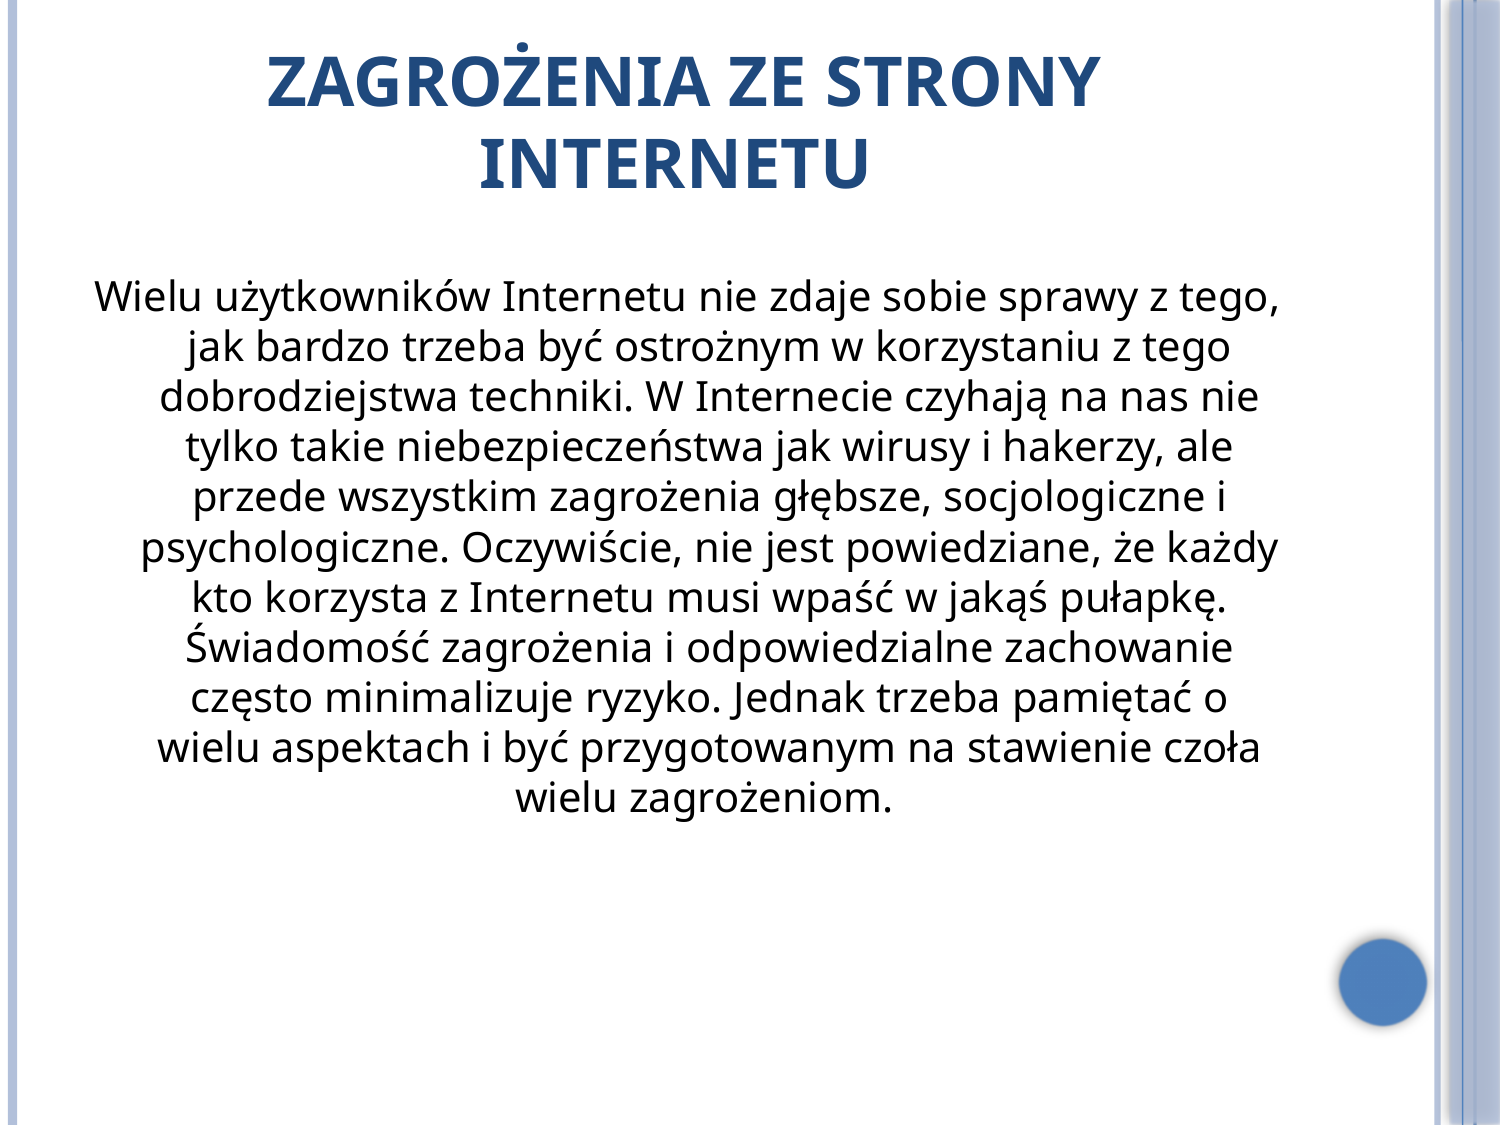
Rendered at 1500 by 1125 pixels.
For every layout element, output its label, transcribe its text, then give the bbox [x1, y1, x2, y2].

title Zagrożenia ze strony internetu [93, 0, 1277, 262]
list Wielu użytkowników Internetu nie zdaje sobie sprawy z tego, jak bardzo trzeba być ostrożnym w korzystaniu z tego dobrodziejstwa techniki. W Internecie czyhają na nas nie tylko takie niebezpieczeństwa jak wirusy i hakerzy, ale przede wszystkim zagrożenia głębsze, socjologiczne i psychologiczne. Oczywiście, nie jest powiedziane, że każdy kto korzysta z Internetu musi wpaść w jakąś pułapkę. Świadomość zagrożenia i odpowiedzialne zachowanie często minimalizuje ryzyko. Jednak trzeba pamiętać o wielu aspektach i być przygotowanym na stawienie czoła wielu zagrożeniom. [75, 262, 1300, 1062]
